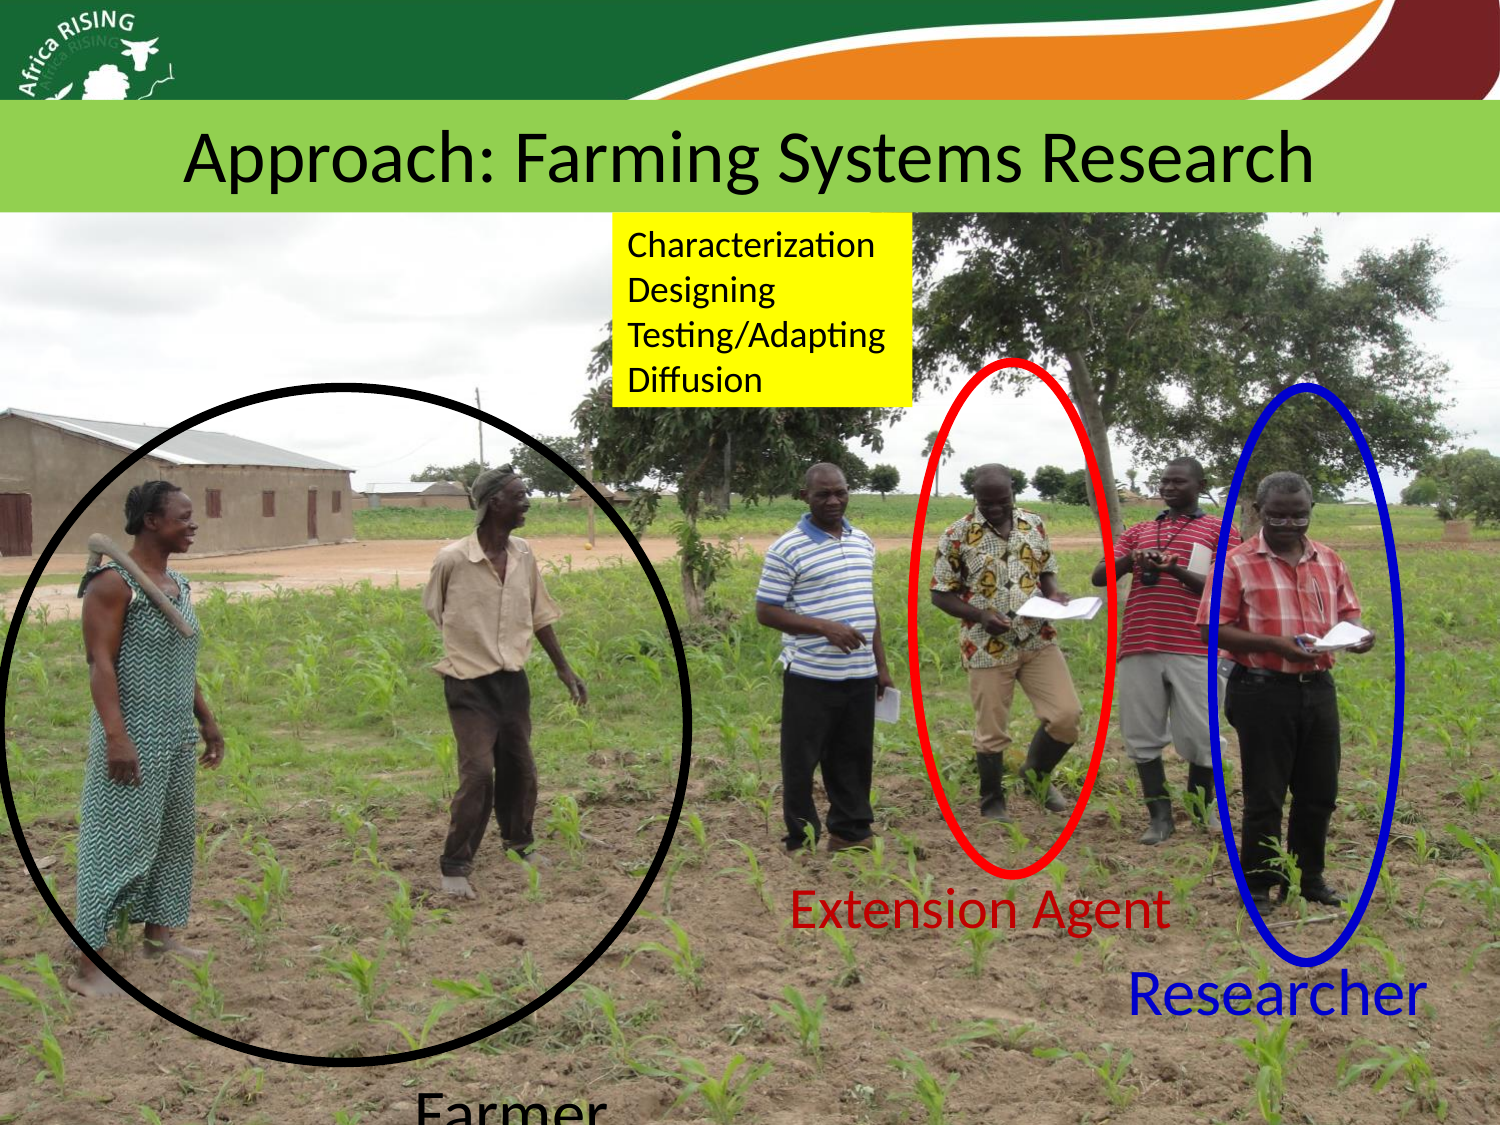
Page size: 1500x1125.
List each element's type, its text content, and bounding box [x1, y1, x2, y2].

text_box Approach: Farming Systems Research [0, 99, 1500, 145]
picture [0, 0, 1500, 99]
picture [0, 149, 1500, 1125]
